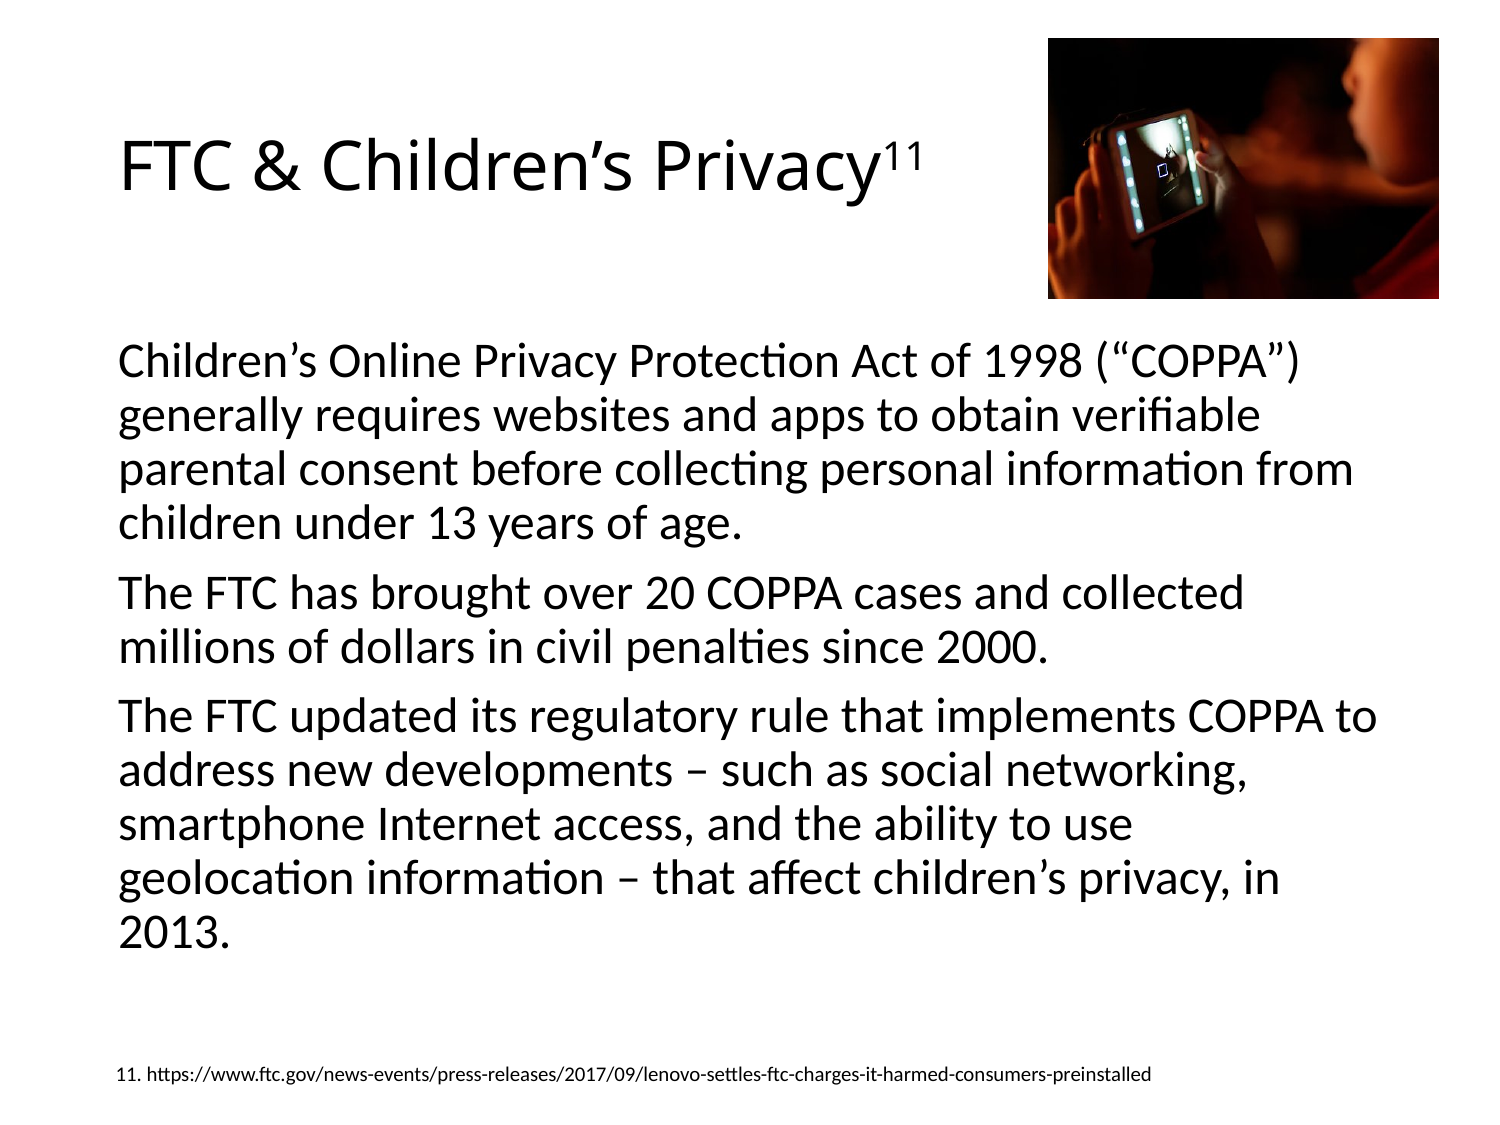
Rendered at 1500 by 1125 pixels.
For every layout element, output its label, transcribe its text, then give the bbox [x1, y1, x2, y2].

picture [1048, 38, 1439, 299]
title FTC & Children’s Privacy11 [102, 59, 1048, 278]
text_box 11. https://www.ftc.gov/news-events/press-releases/2017/09/lenovo-settles-ftc-charges-it-harmed-consumers-preinstalled [100, 1053, 1439, 1093]
list Children’s Online Privacy Protection Act of 1998 (“COPPA”) generally requires websites and apps to obtain verifiable parental consent before collecting personal information from children under 13 years of age. The FTC has brought over 20 COPPA cases and collected millions of dollars in civil penalties since 2000. The FTC updated its regulatory rule that implements COPPA to address new developments – such as social networking, smartphone Internet access, and the ability to use geolocation information – that affect children’s privacy, in 2013. [102, 326, 1398, 1041]
